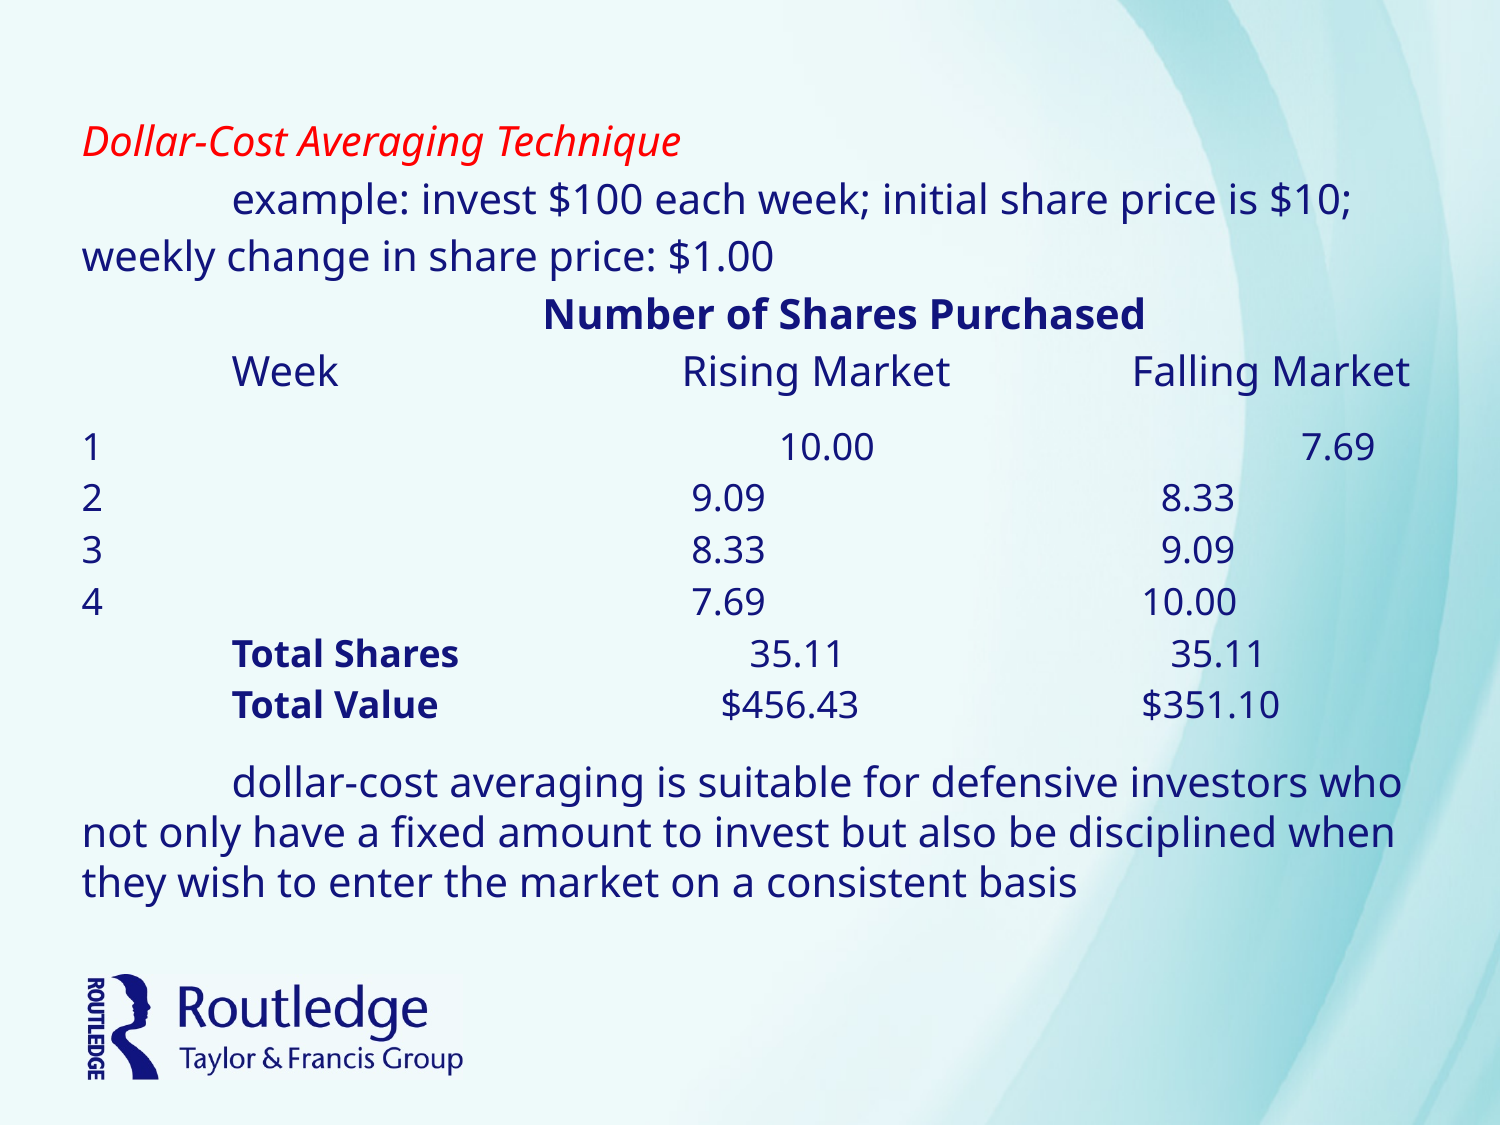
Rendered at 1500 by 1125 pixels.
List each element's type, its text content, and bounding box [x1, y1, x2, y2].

list Dollar-Cost Averaging Technique example: invest $100 each week; initial share price is $10; weekly change in share price: $1.00 Number of Shares Purchased Week Rising Market Falling Market 1 10.00 7.69 2 9.09 8.33 3 8.33 9.09 4 7.69 10.00 Total Shares 35.11 35.11 Total Value $456.43 $351.10 dollar-cost averaging is suitable for defensive investors who not only have a fixed amount to invest but also be disciplined when they wish to enter the market on a consistent basis [66, 99, 1451, 963]
picture [0, 0, 1500, 1125]
